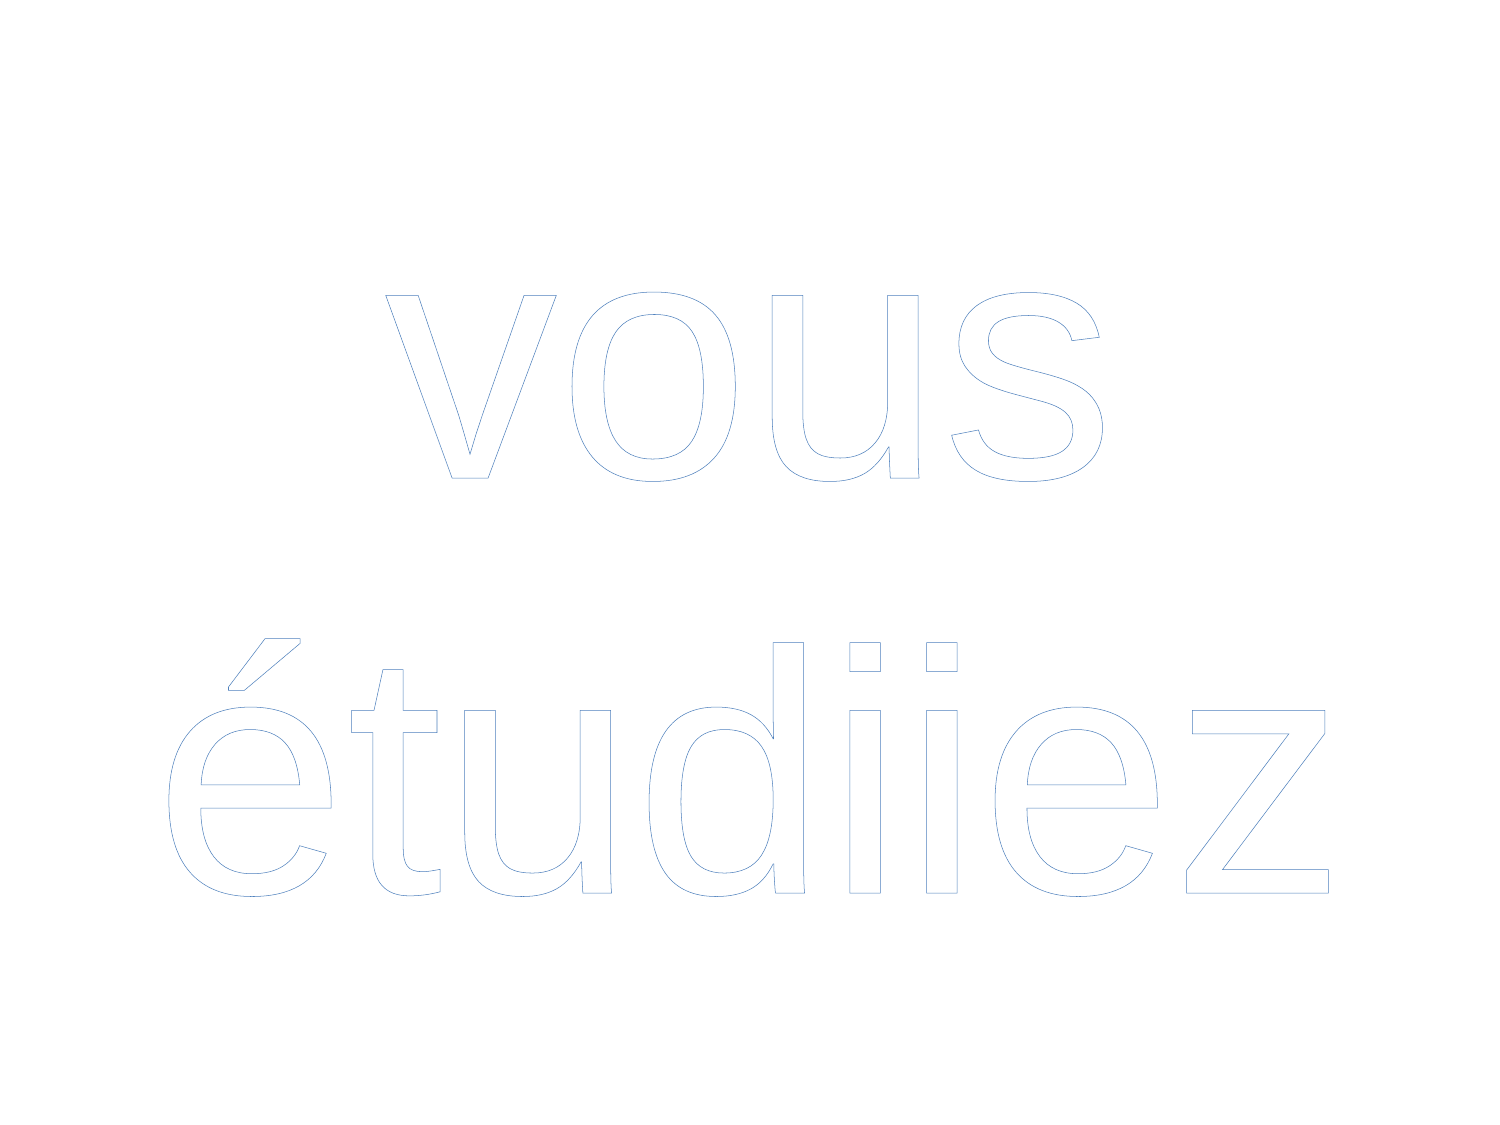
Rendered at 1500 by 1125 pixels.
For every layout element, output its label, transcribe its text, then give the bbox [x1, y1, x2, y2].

text_box vous étudiiez [0, 124, 1500, 970]
